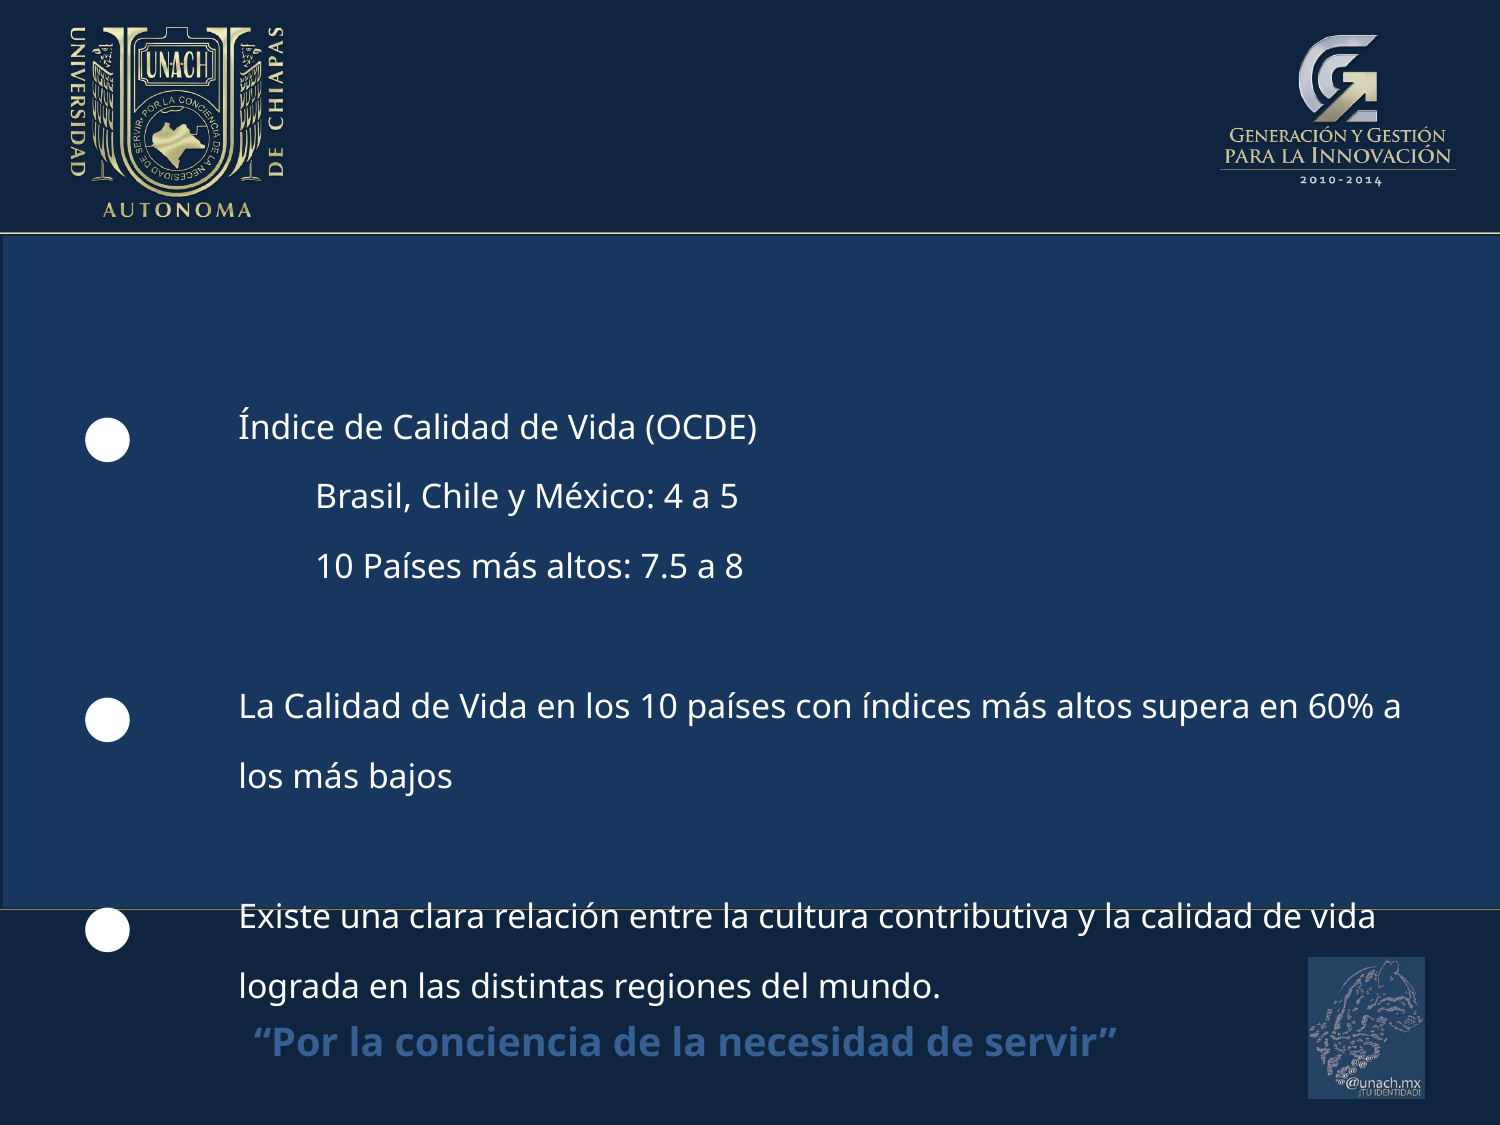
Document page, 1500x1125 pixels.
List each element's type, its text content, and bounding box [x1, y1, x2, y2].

picture [12, 10, 344, 232]
picture [1184, 11, 1483, 212]
text_box Índice de Calidad de Vida (OCDE) Brasil, Chile y México: 4 a 5 10 Países más altos: 7.5 a 8 La Calidad de Vida en los 10 países con índices más altos supera en 60% a los más bajos Existe una clara relación entre la cultura contributiva y la calidad de vida lograda en las distintas regiones del mundo. [64, 319, 1428, 1037]
picture [1308, 1037, 1425, 1099]
